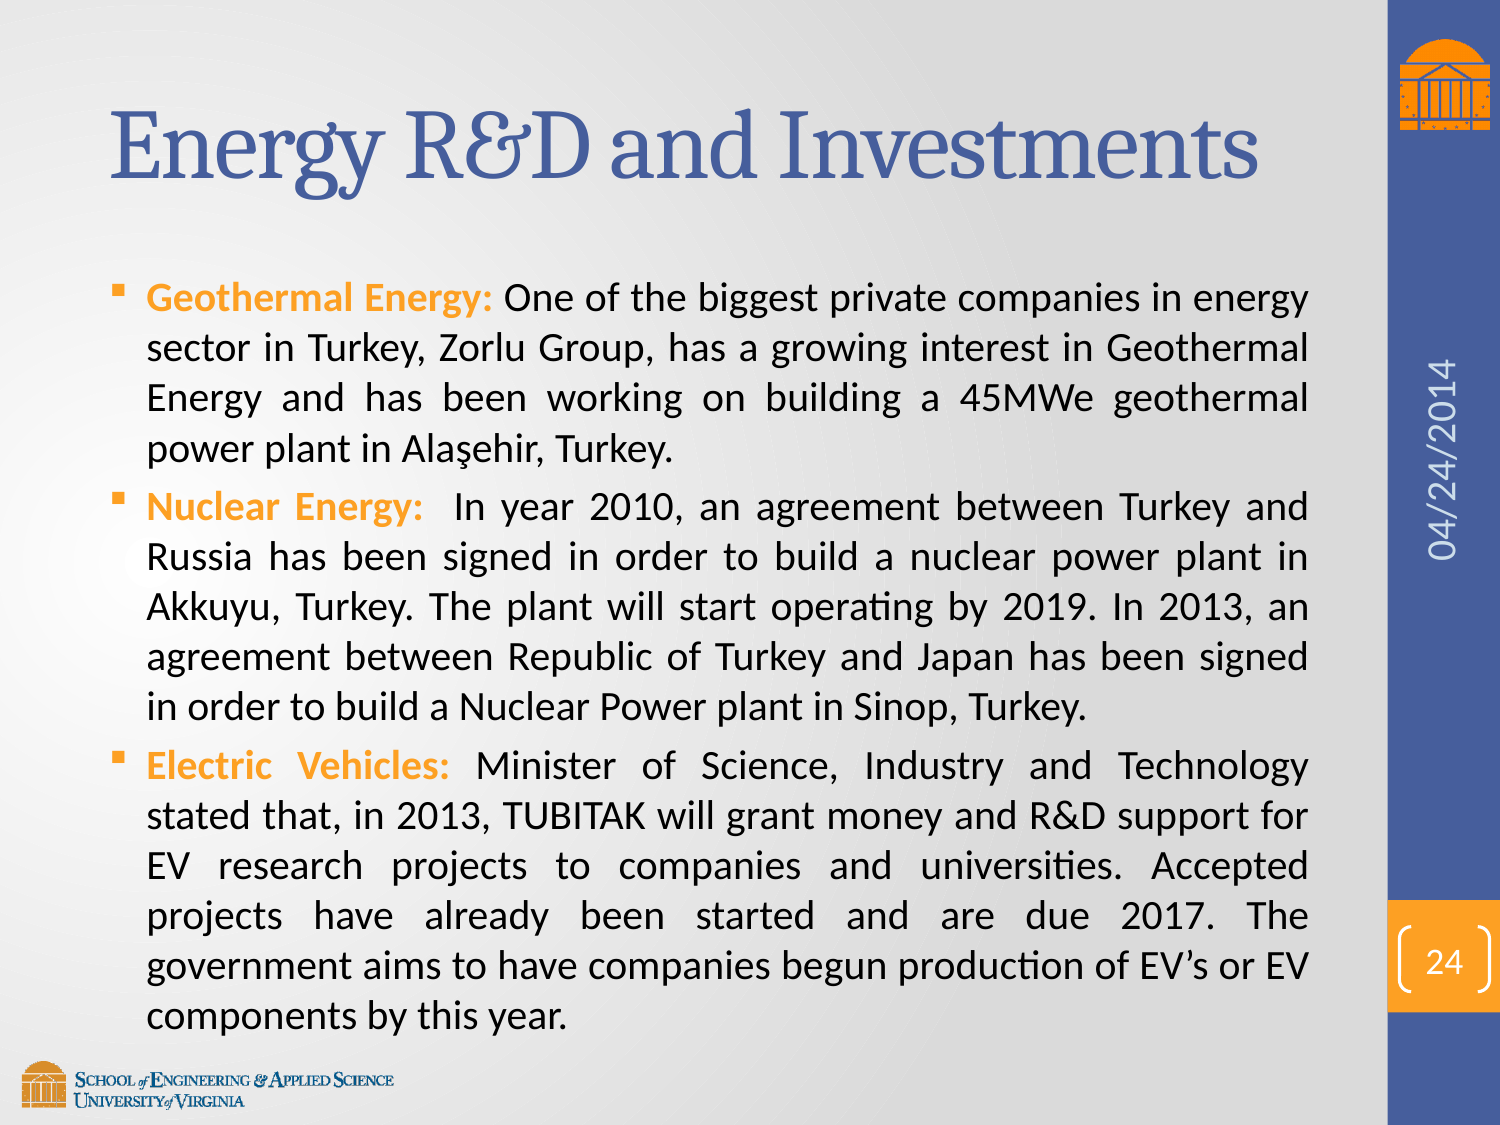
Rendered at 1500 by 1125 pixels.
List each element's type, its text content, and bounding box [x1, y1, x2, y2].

picture [1400, 39, 1490, 130]
title Energy R&D and Investments [75, 45, 1325, 233]
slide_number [1408, 317, 1469, 577]
list Geothermal Energy: One of the biggest private companies in energy sector in Turkey, Zorlu Group, has a growing interest in Geothermal Energy and has been working on building a 45MWe geothermal power plant in Alaşehir, Turkey. Nuclear Energy: In year 2010, an agreement between Turkey and Russia has been signed in order to build a nuclear power plant in Akkuyu, Turkey. The plant will start operating by 2019. In 2013, an agreement between Republic of Turkey and Japan has been signed in order to build a Nuclear Power plant in Sinop, Turkey. Electric Vehicles: Minister of Science, Industry and Technology stated that, in 2013, TUBITAK will grant money and R&D support for EV research projects to companies and universities. Accepted projects have already been started and are due 2017. The government aims to have companies begun production of EV’s or EV components by this year. [75, 262, 1325, 1050]
slide_number 24 [1397, 925, 1492, 994]
picture [21, 1061, 394, 1110]
